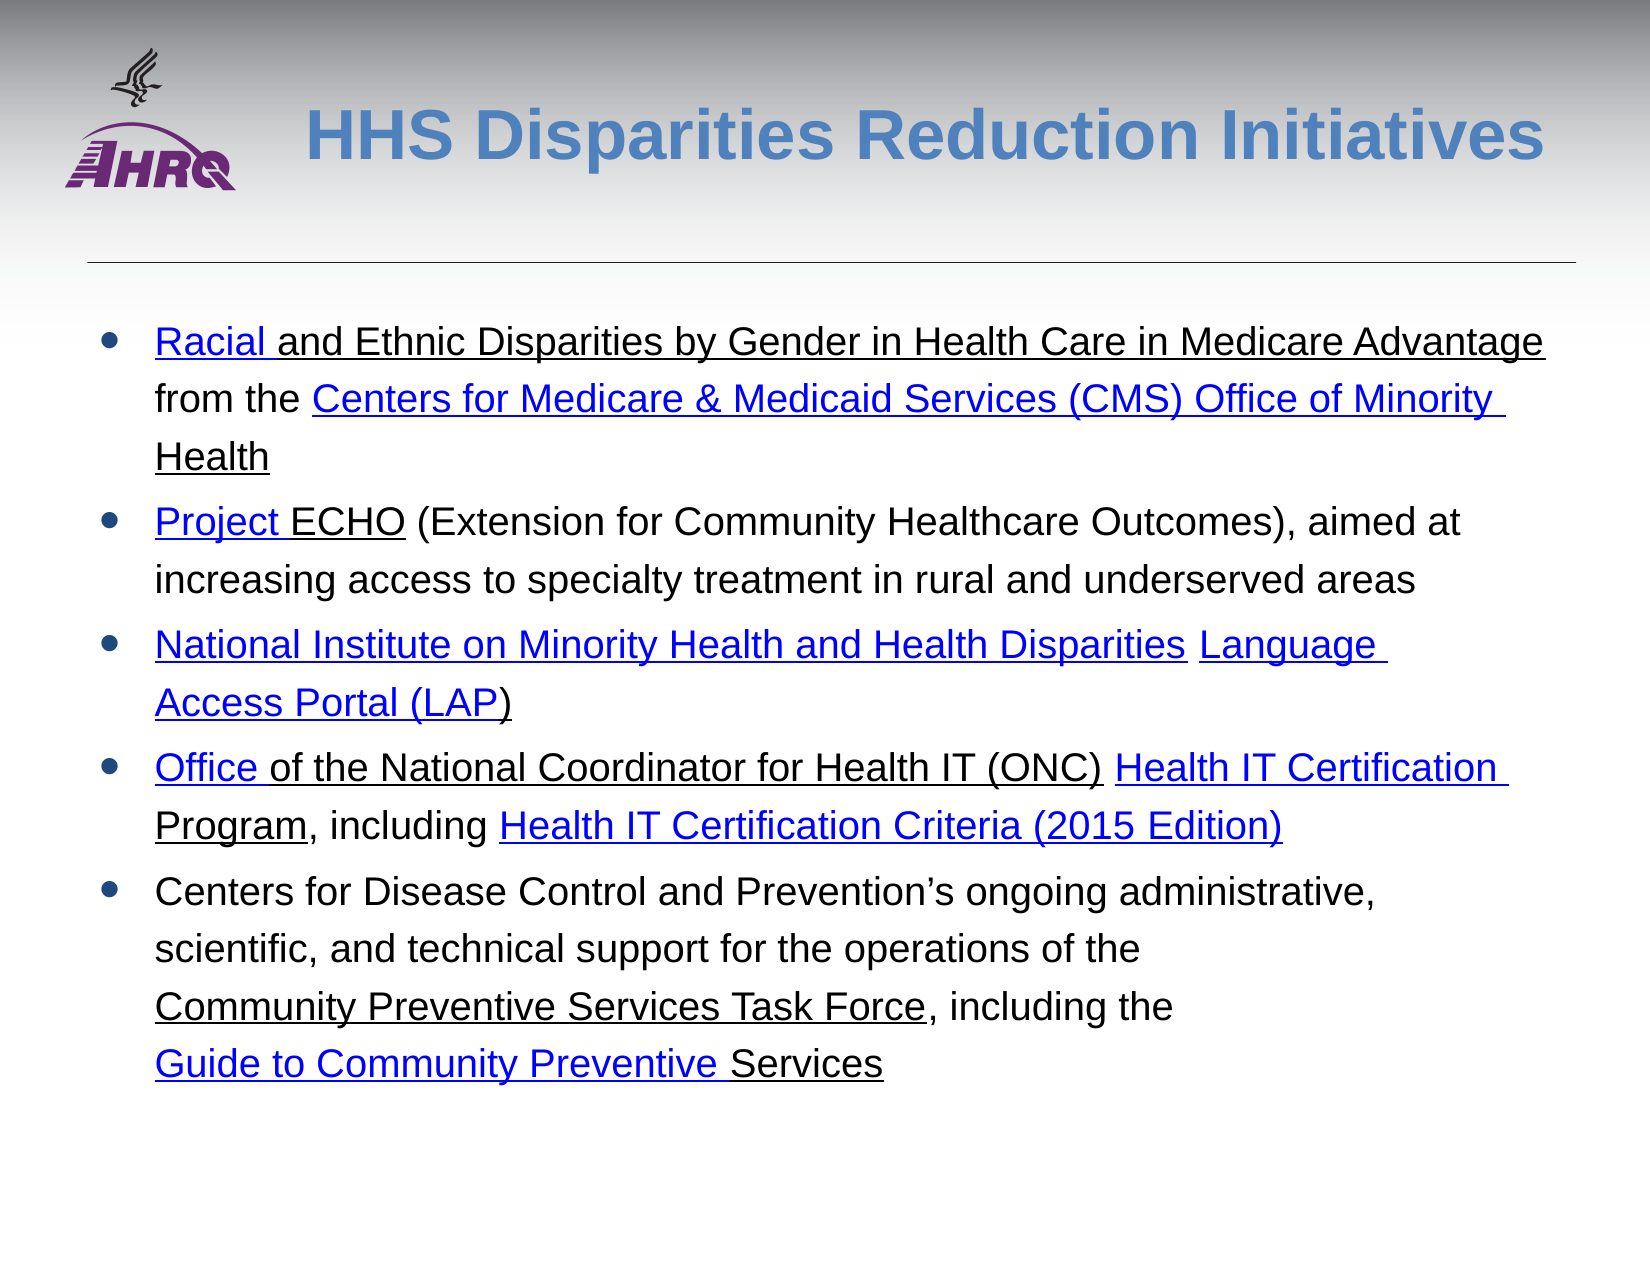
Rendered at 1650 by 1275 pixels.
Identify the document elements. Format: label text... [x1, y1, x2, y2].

list Racial and Ethnic Disparities by Gender in Health Care in Medicare Advantage from the Centers for Medicare & Medicaid Services (CMS) Office of Minority Health Project ECHO (Extension for Community Healthcare Outcomes), aimed at increasing access to specialty treatment in rural and underserved areas National Institute on Minority Health and Health Disparities Language Access Portal (LAP) Office of the National Coordinator for Health IT (ONC) Health IT Certification Program, including Health IT Certification Criteria (2015 Edition) Centers for Disease Control and Prevention’s ongoing administrative, scientific, and technical support for the operations of the Community Preventive Services Task Force, including the Guide to Community Preventive Services [82, 297, 1568, 1200]
picture [0, 0, 1650, 1275]
title HHS Disparities Reduction Initiatives [288, 51, 1568, 213]
